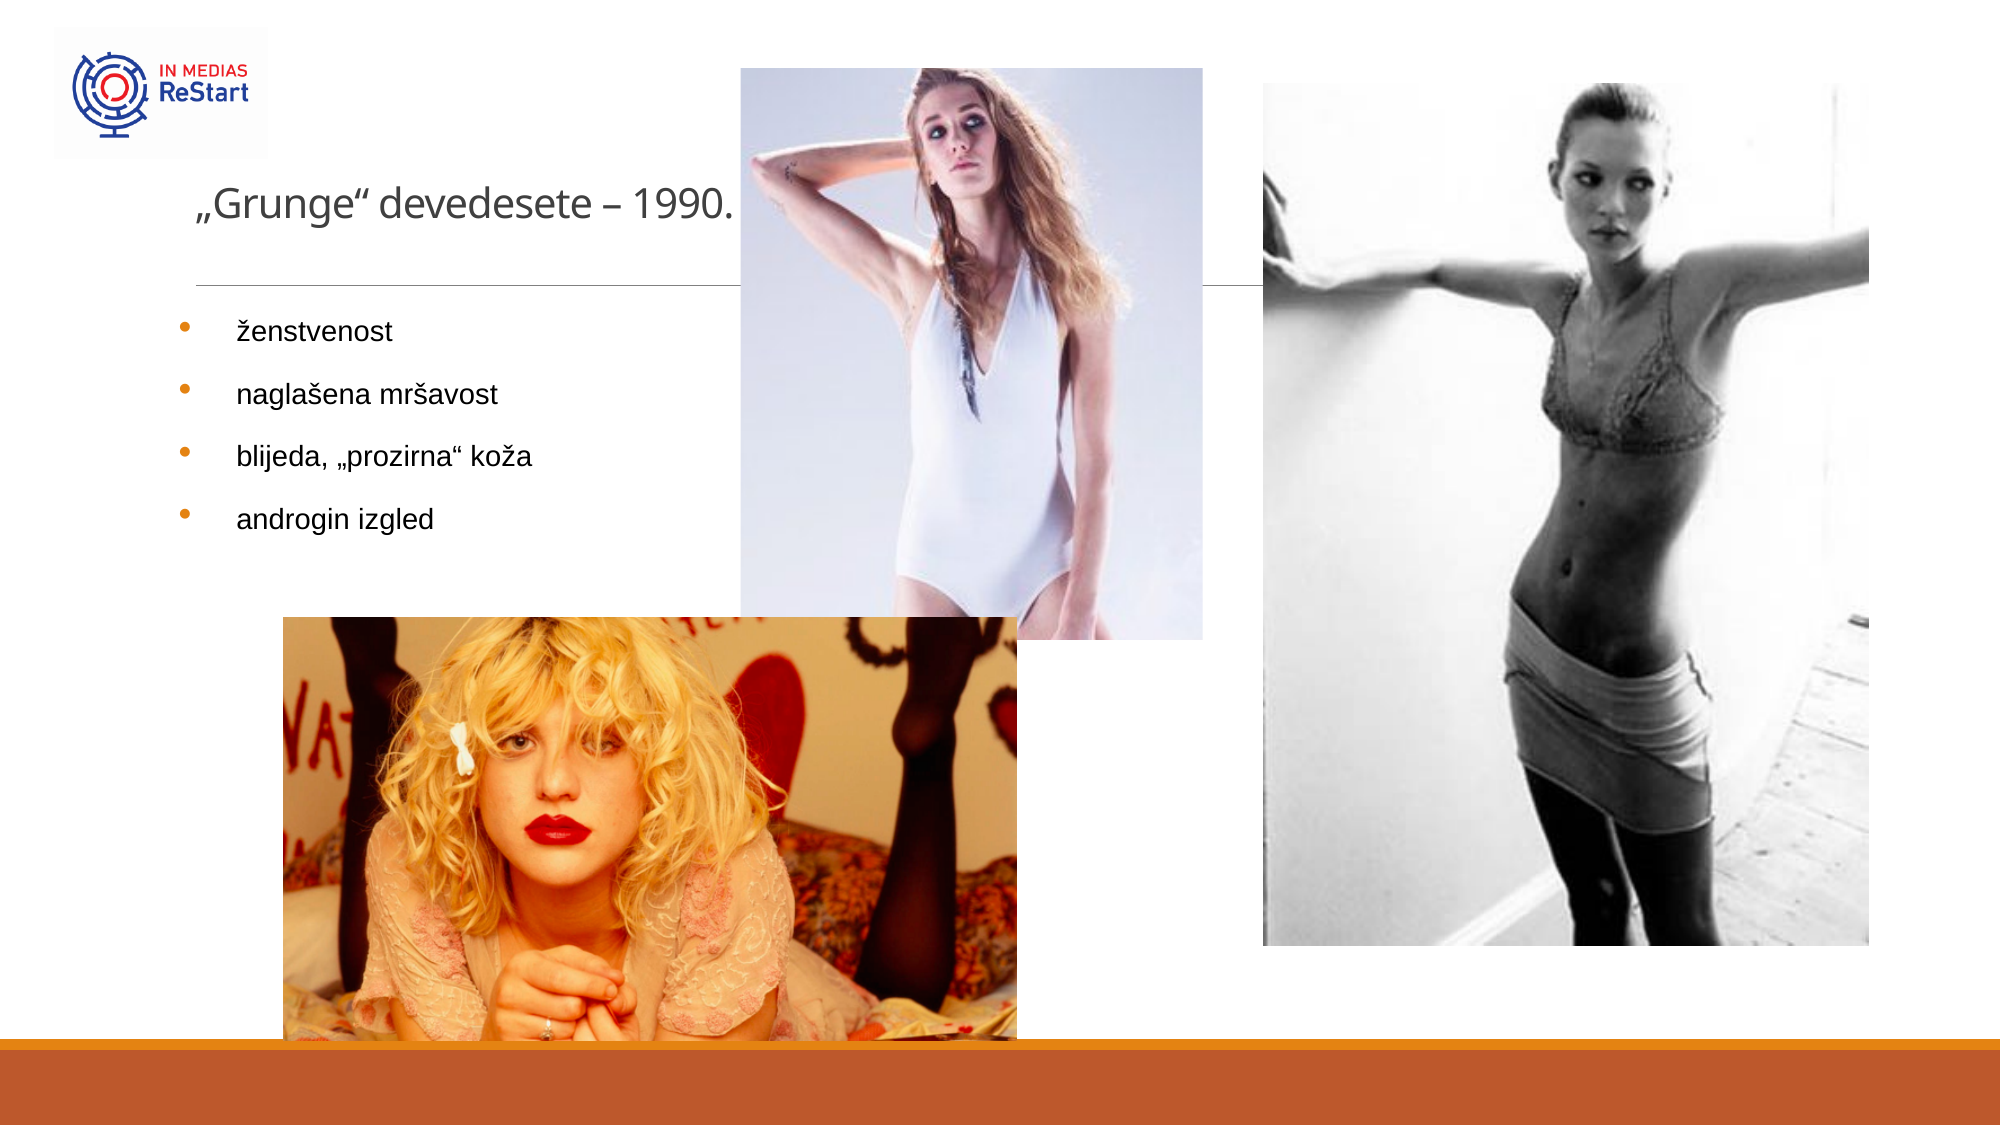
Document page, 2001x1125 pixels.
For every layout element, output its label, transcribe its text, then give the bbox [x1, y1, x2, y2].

picture [283, 67, 1204, 1042]
title „Grunge“ devedesete – 1990. g. - [180, 47, 1830, 285]
list ženstvenost naglašena mršavost blijeda, „prozirna“ koža androgin izgled [180, 302, 600, 667]
picture [1263, 82, 1870, 947]
picture [53, 27, 268, 160]
